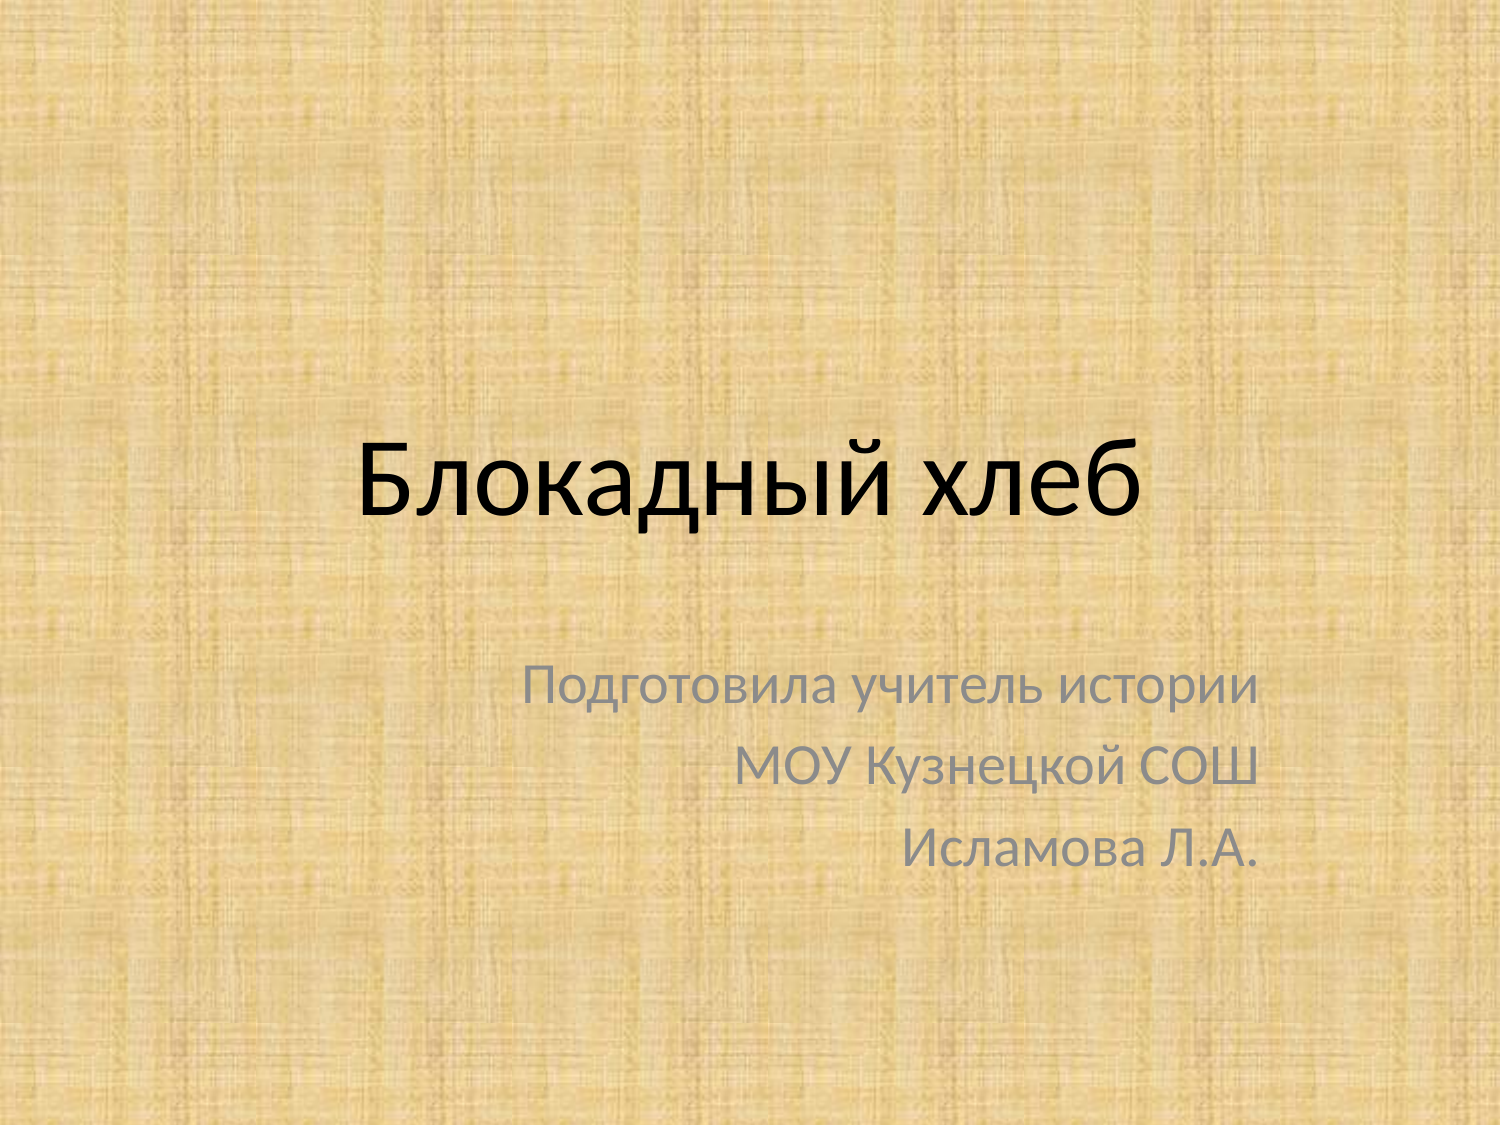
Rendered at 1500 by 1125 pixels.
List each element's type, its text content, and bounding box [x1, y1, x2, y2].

title Блокадный хлеб [112, 349, 1388, 591]
picture [0, 0, 1500, 1125]
subtitle Подготовила учитель истории МОУ Кузнецкой СОШ Исламова Л.А. [225, 637, 1275, 925]
